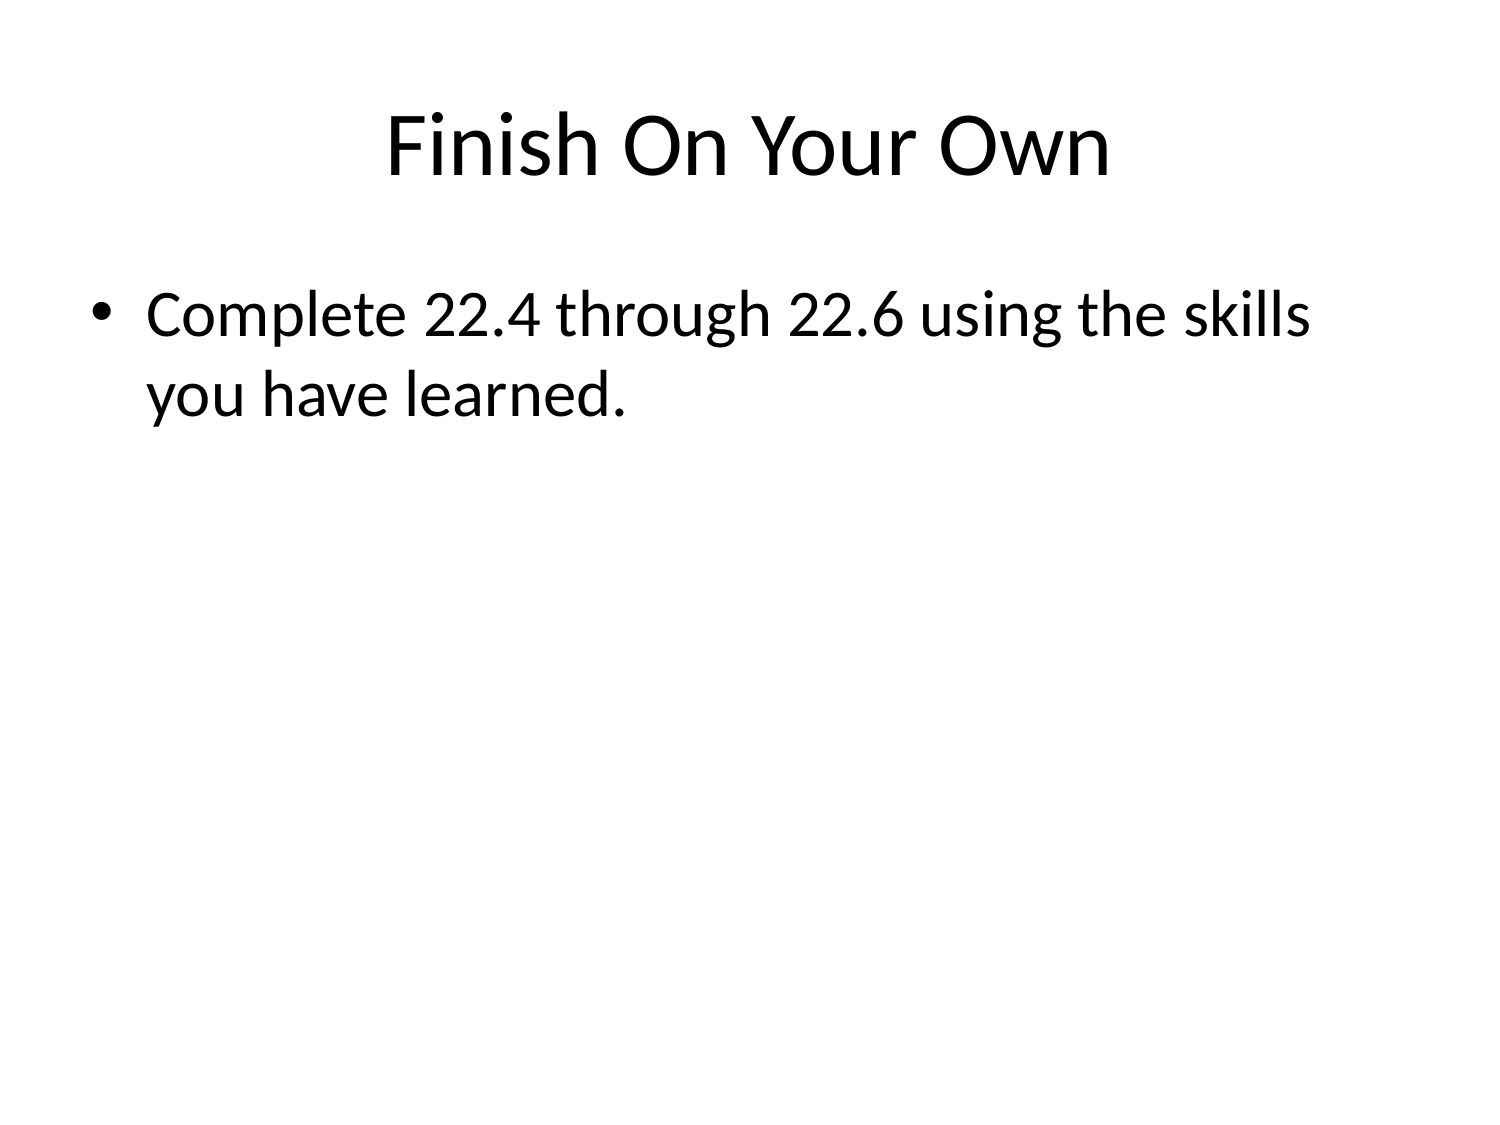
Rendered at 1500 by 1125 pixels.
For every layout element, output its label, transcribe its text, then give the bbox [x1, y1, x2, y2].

list Complete 22.4 through 22.6 using the skills you have learned. [75, 262, 1425, 1005]
title Finish On Your Own [75, 45, 1425, 233]
